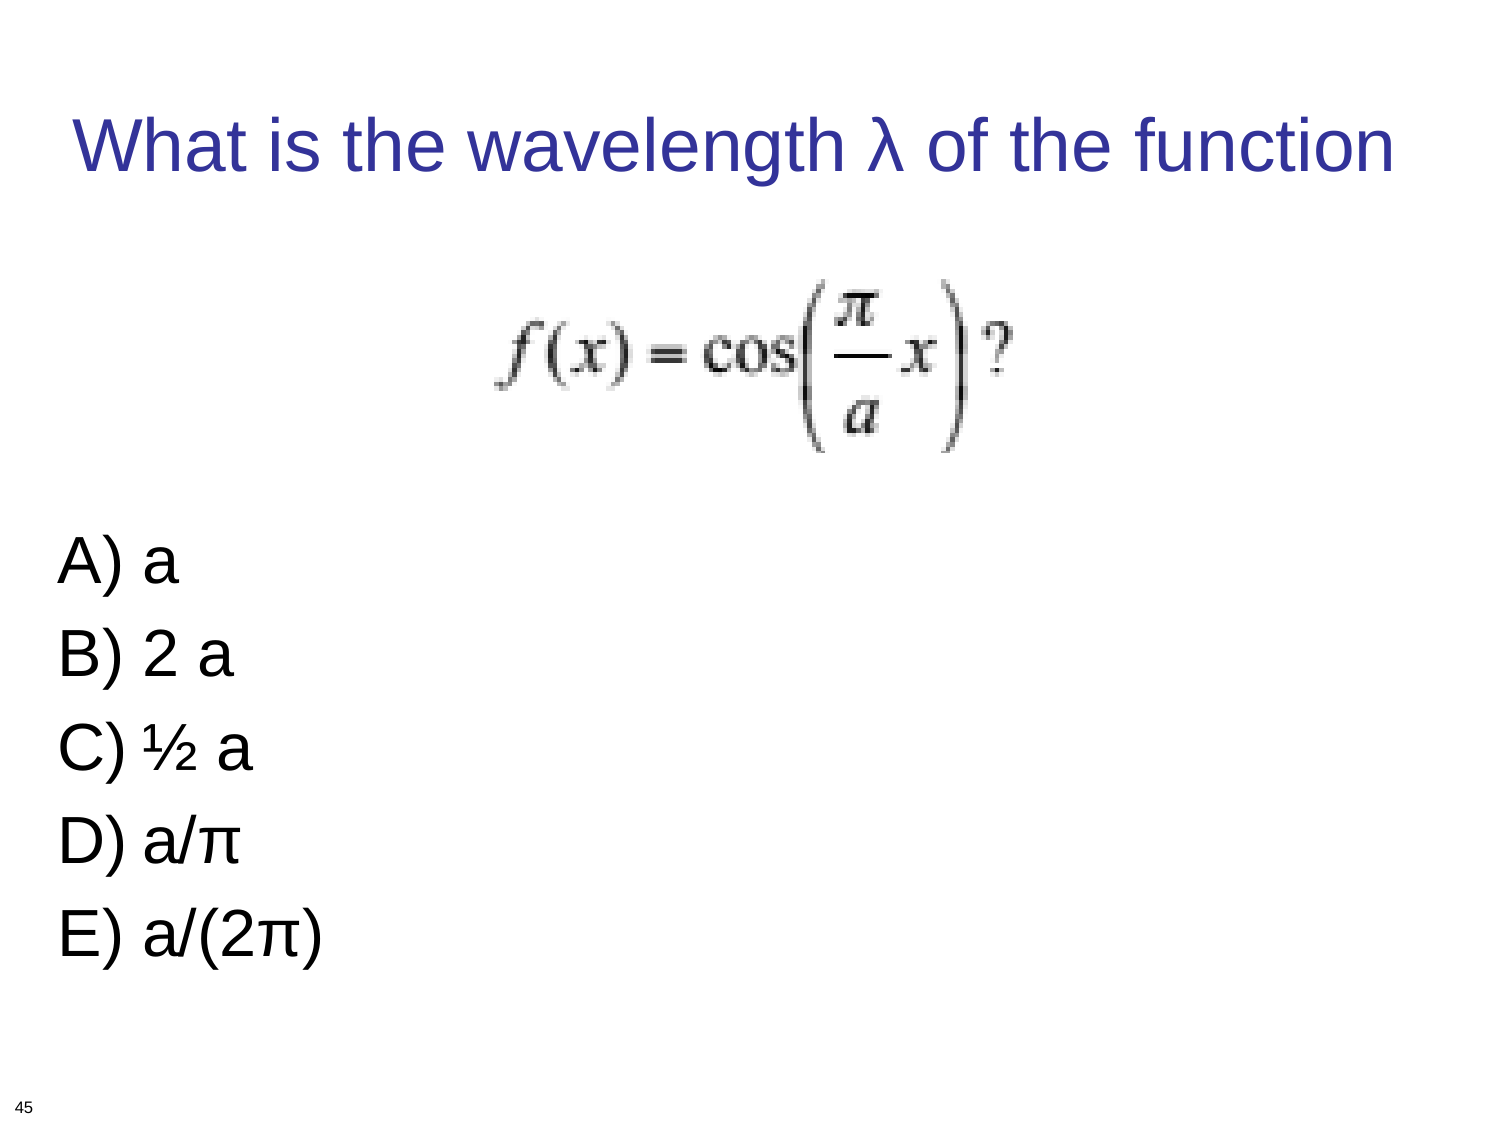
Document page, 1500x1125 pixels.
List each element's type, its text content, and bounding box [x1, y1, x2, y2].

title What is the wavelength λ of the function [33, 72, 1457, 211]
text_box 45 [0, 1089, 50, 1125]
list a 2 a ½ a a/π a/(2π) [42, 509, 1468, 1091]
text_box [485, 252, 1014, 453]
